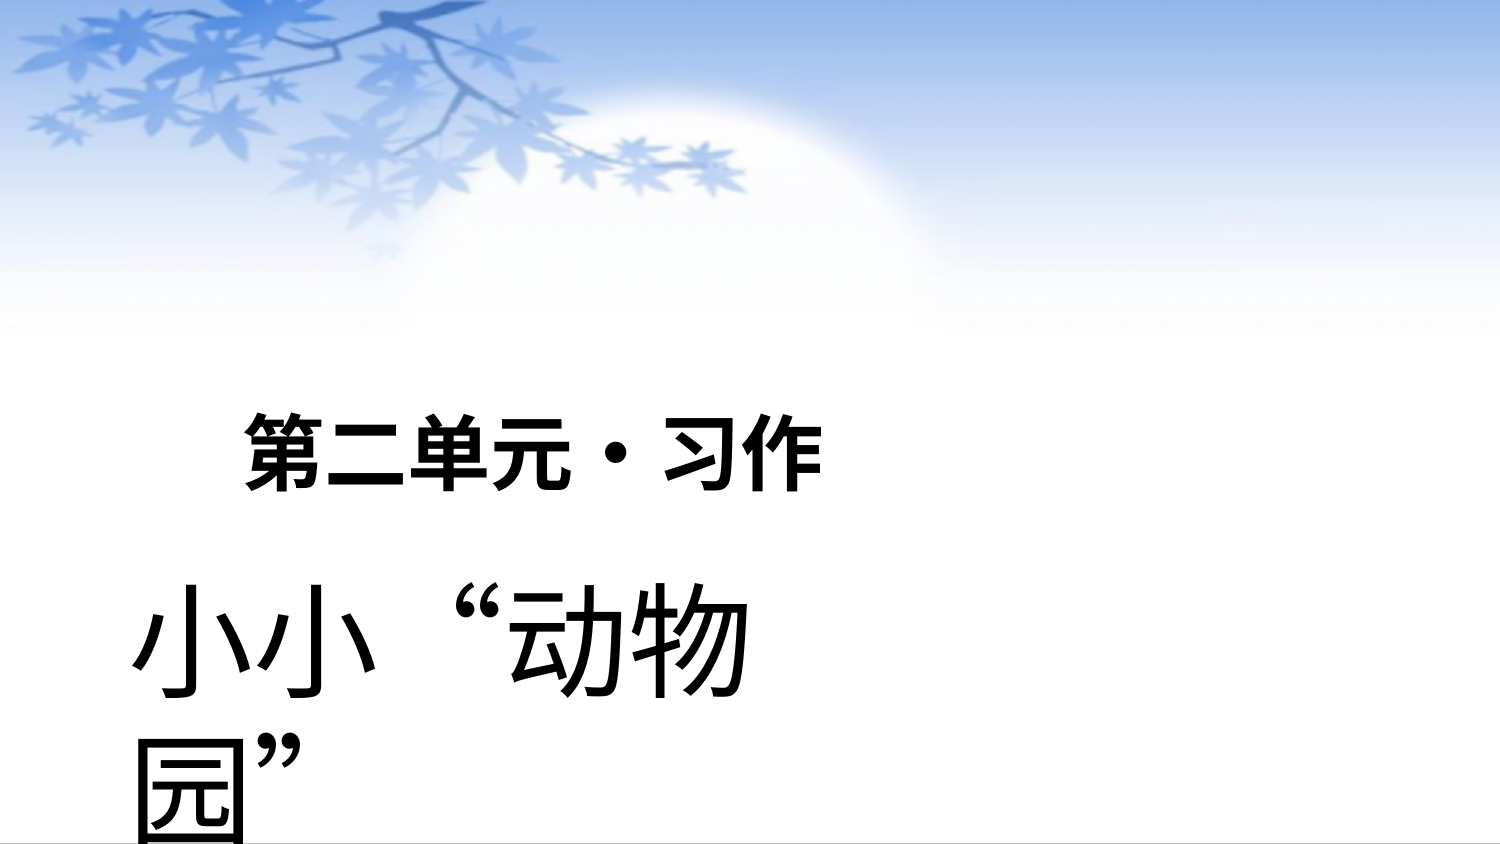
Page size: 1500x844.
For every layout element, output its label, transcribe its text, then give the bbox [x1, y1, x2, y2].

title 第二单元•习作 [123, 386, 942, 517]
subtitle 小小“动物园” [113, 556, 952, 729]
picture [0, 0, 1500, 844]
